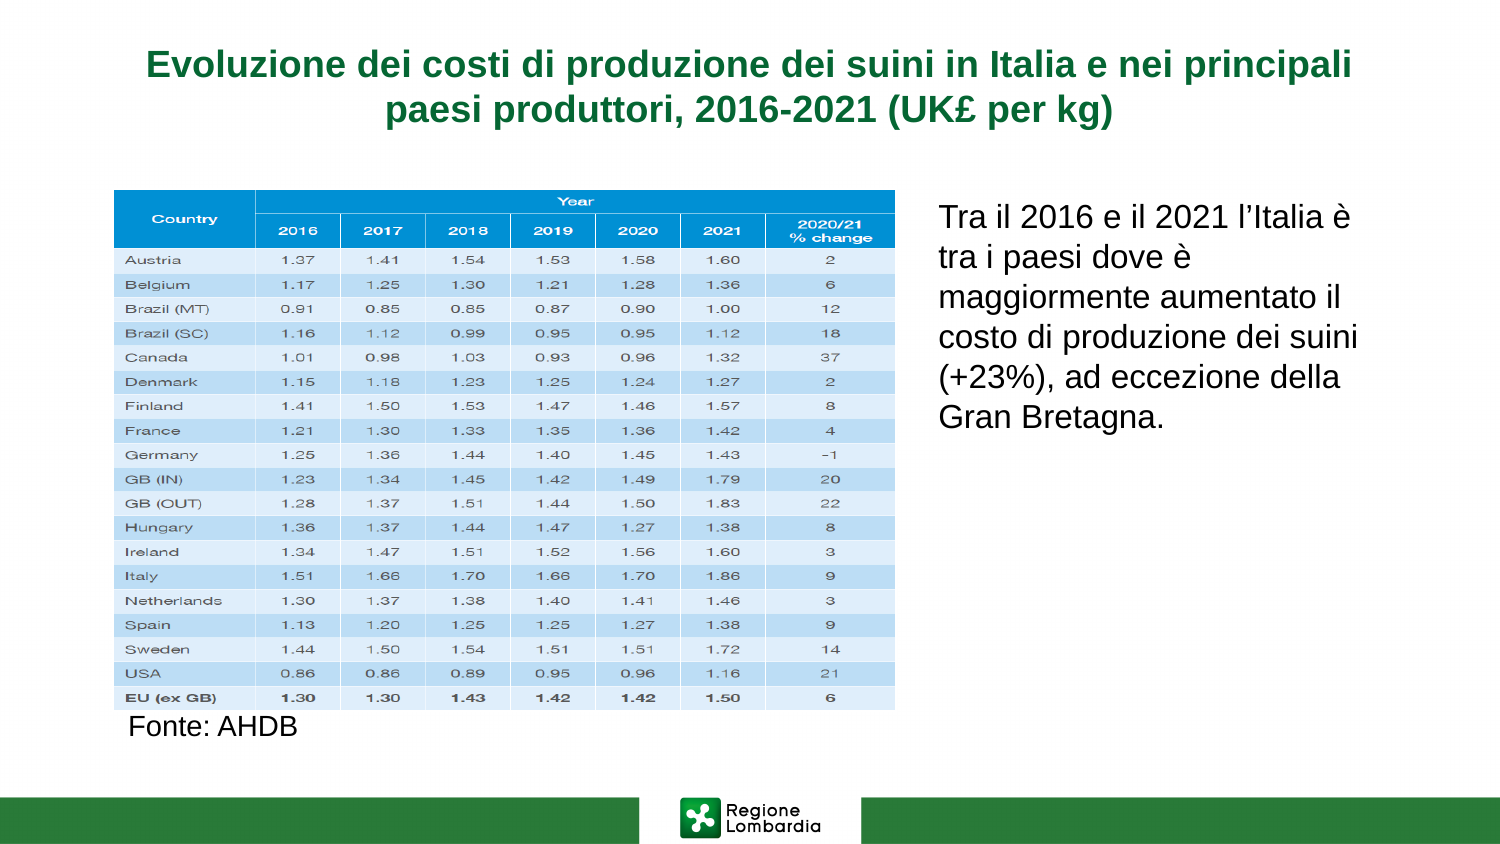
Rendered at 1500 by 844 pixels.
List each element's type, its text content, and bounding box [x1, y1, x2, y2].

title Evoluzione dei costi di produzione dei suini in Italia e nei principali paesi produttori, 2016-2021 (UK£ per kg) [112, 30, 1388, 139]
subtitle Tra il 2016 e il 2021 l’Italia è tra i paesi dove è maggiormente aumentato il costo di produzione dei suini (+23%), ad eccezione della Gran Bretagna. [923, 188, 1388, 732]
text_box Fonte: AHDB [113, 719, 314, 750]
picture [0, 0, 1500, 844]
